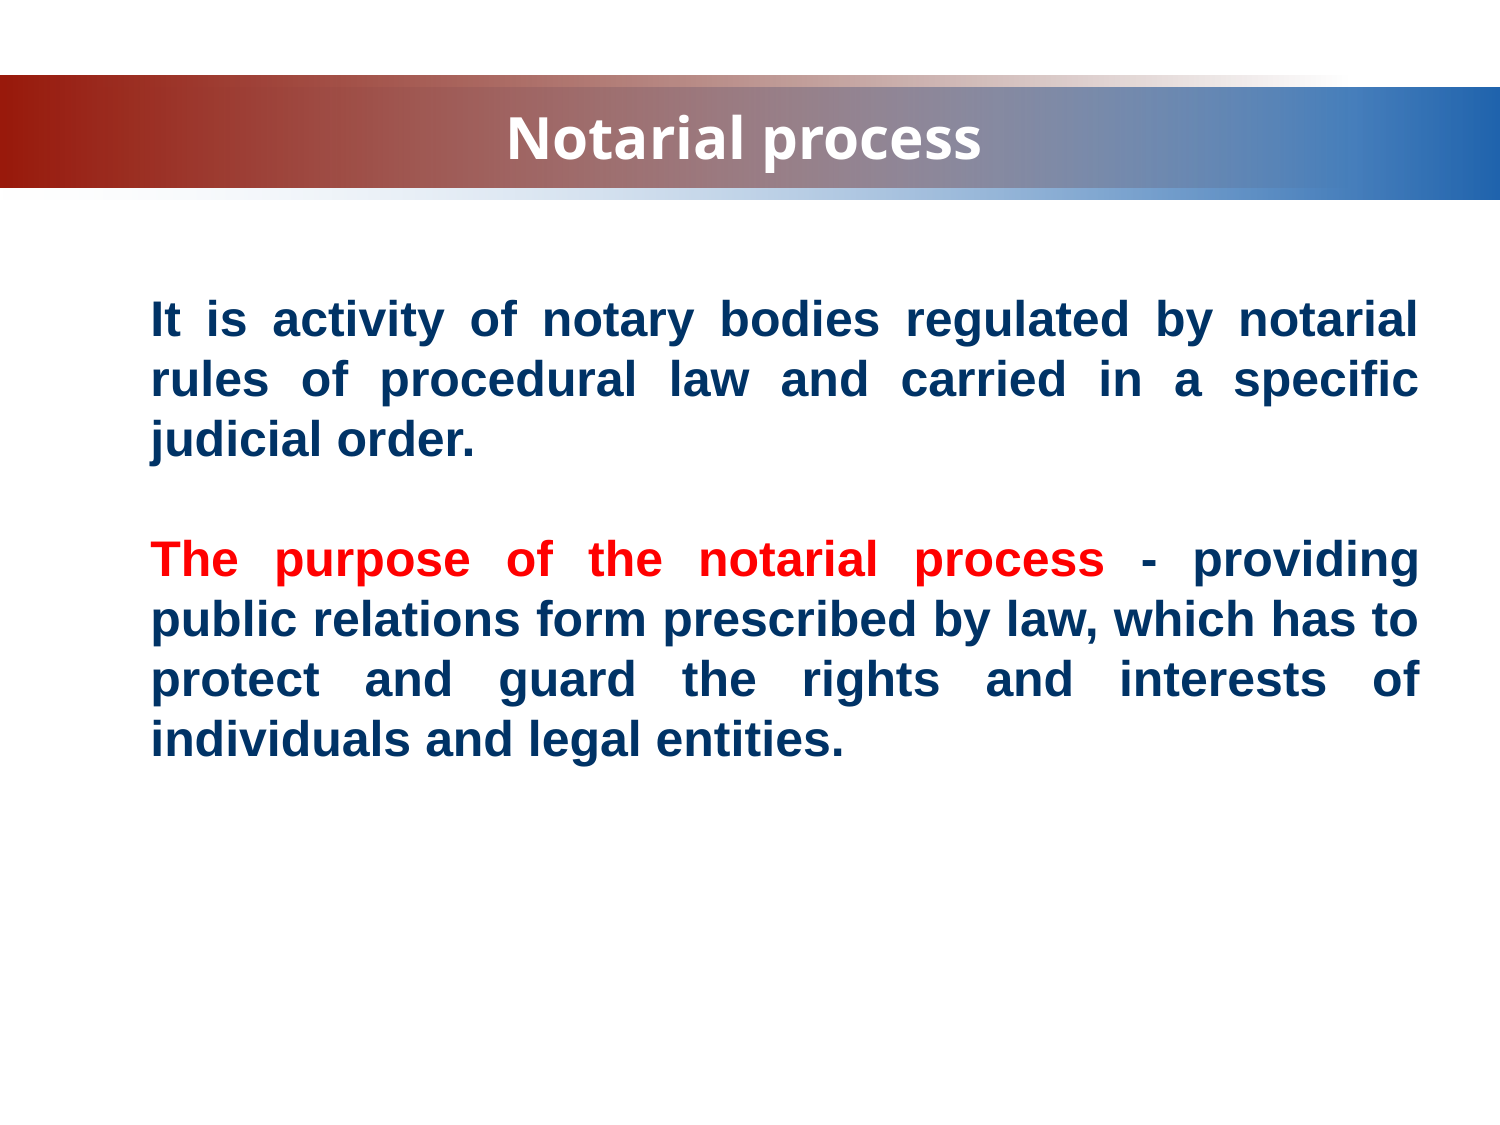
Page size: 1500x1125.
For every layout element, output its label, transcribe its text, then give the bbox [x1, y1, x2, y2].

title Notarial process [137, 89, 1350, 183]
text_box It is activity of notary bodies regulated by notarial rules of procedural law and carried in a specific judicial order. The purpose of the notarial process - providing public relations form prescribed by law, which has to protect and guard the rights and interests of individuals and legal entities. [135, 278, 1435, 834]
